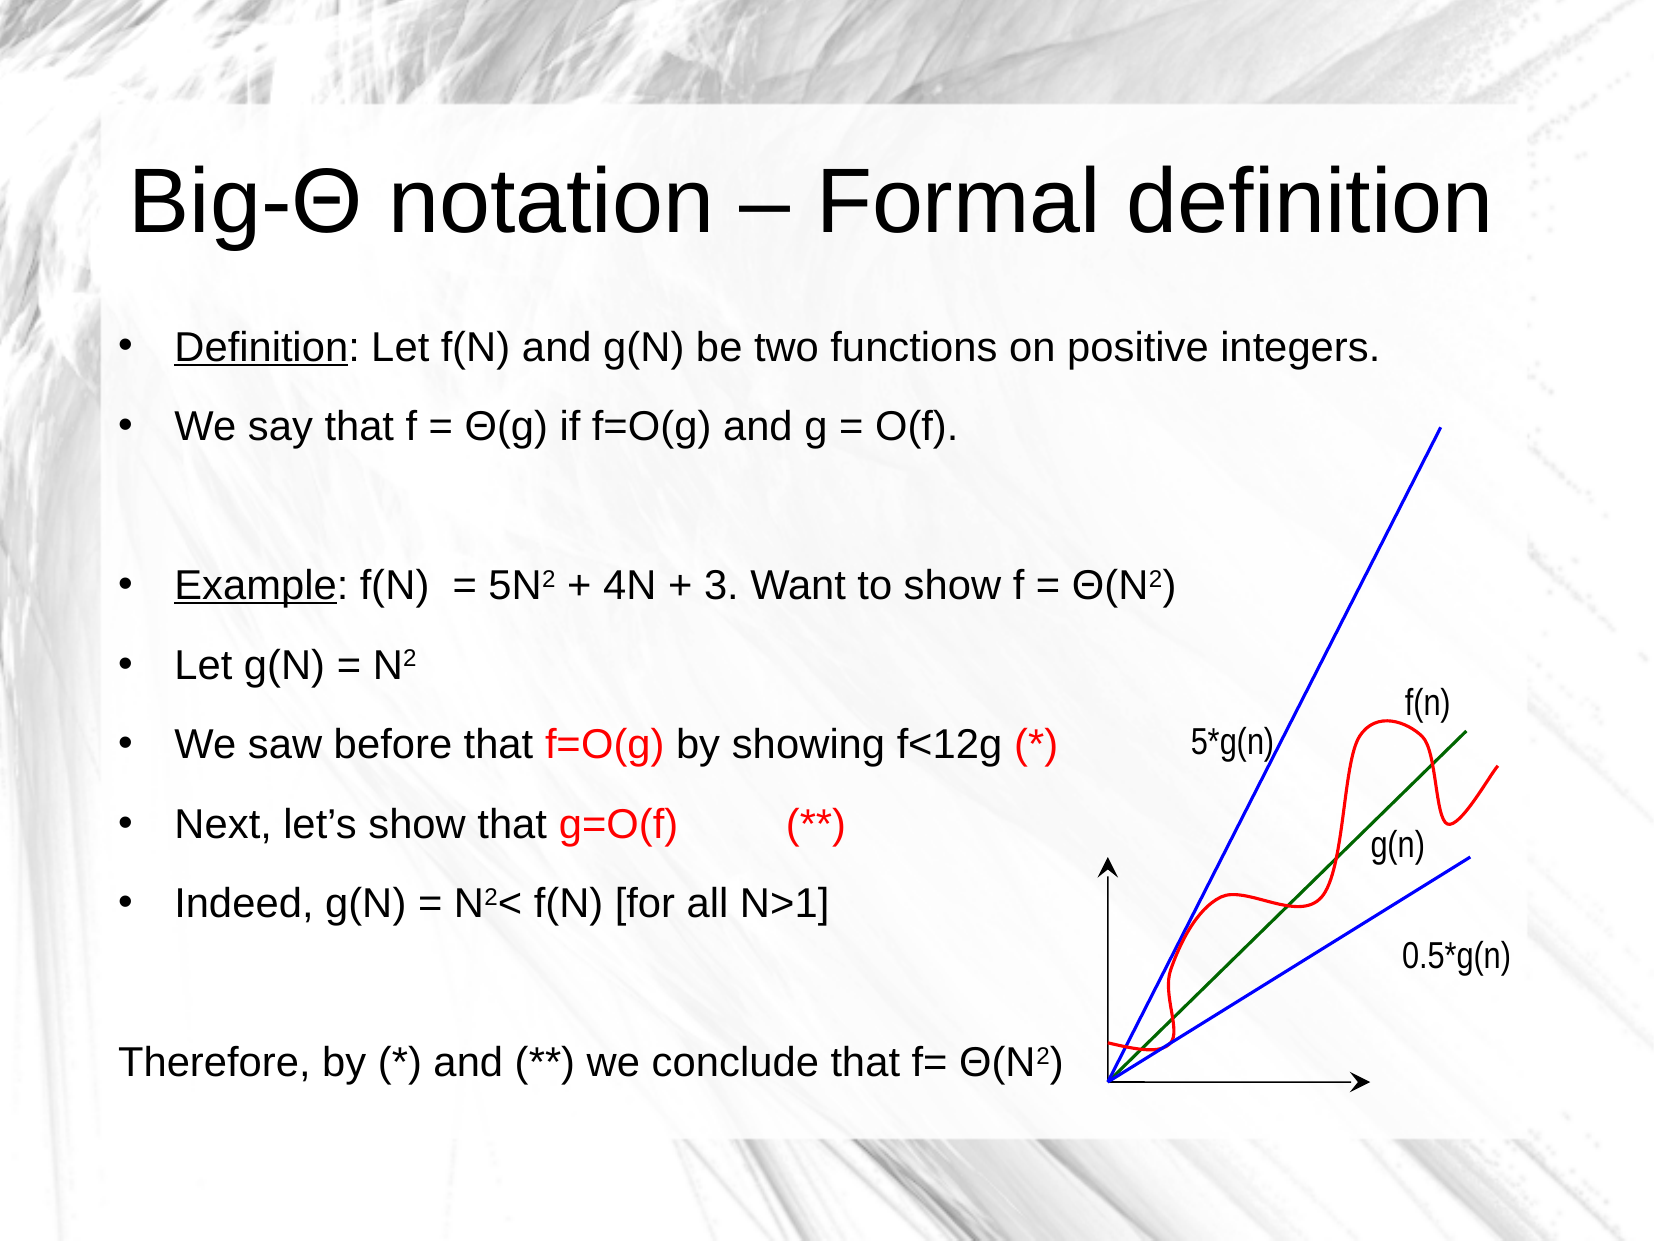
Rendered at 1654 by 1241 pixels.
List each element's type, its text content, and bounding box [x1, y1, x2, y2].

list Definition: Let f(N) and g(N) be two functions on positive integers. We say that f = Θ(g) if f=O(g) and g = O(f). Example: f(N) = 5N2 + 4N + 3. Want to show f = Θ(N2) Let g(N) = N2 We saw before that f=O(g) by showing f<12g (*) Next, let’s show that g=O(f) (**) Indeed, g(N) = N2< f(N) [for all N>1] Therefore, by (*) and (**) we conclude that f= Θ(N2) [118, 319, 1571, 1102]
title Big-Θ notation – Formal definition [118, 112, 1506, 281]
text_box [1107, 427, 1528, 1082]
picture [0, 0, 1654, 1241]
